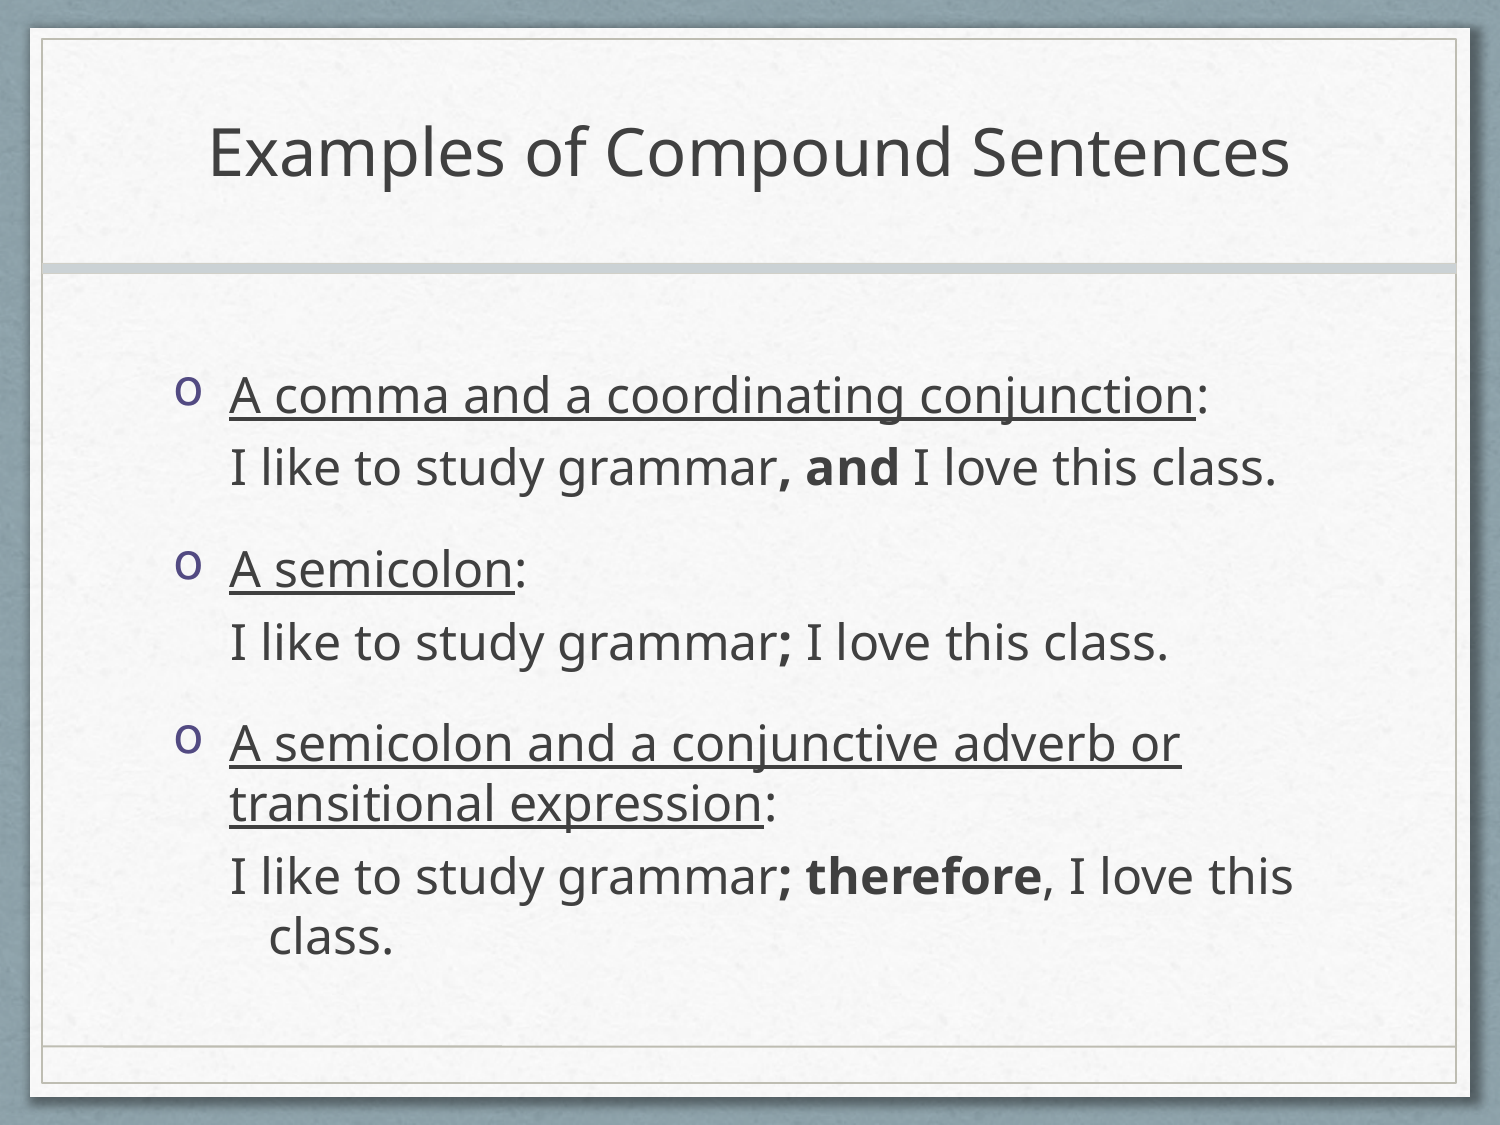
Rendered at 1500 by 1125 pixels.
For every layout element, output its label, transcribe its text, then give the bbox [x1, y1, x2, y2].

title Examples of Compound Sentences [147, 40, 1353, 260]
picture [30, 28, 1470, 1097]
list A comma and a coordinating conjunction: I like to study grammar, and I love this class. A semicolon: I like to study grammar; I love this class. A semicolon and a conjunctive adverb or transitional expression: I like to study grammar; therefore, I love this class. [158, 355, 1407, 1010]
